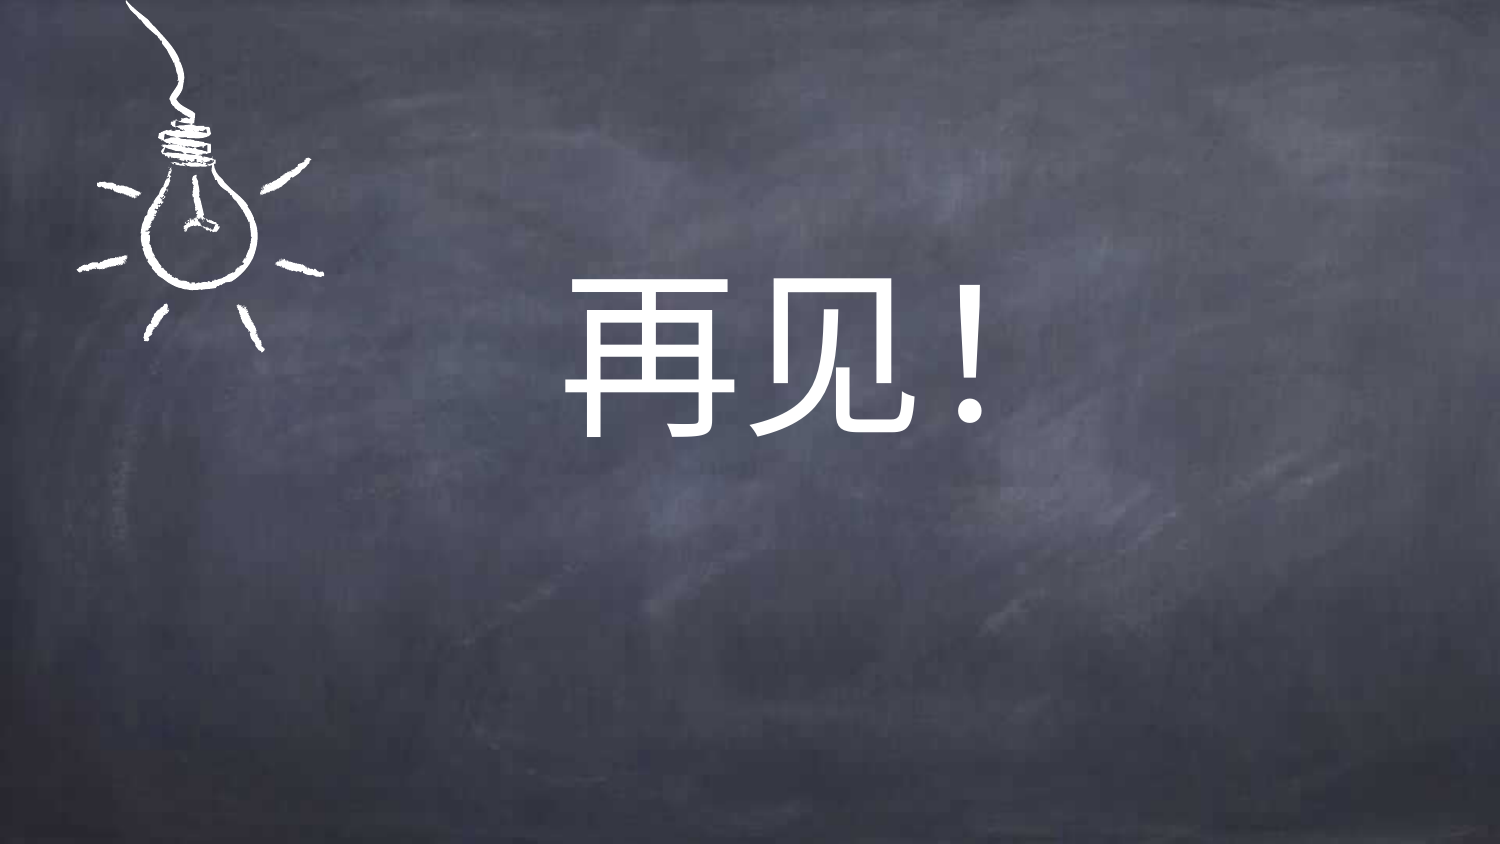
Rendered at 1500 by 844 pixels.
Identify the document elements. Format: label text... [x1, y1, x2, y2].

text_box 再见！ [442, 232, 1224, 467]
picture [0, 0, 1500, 844]
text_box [76, 0, 325, 353]
